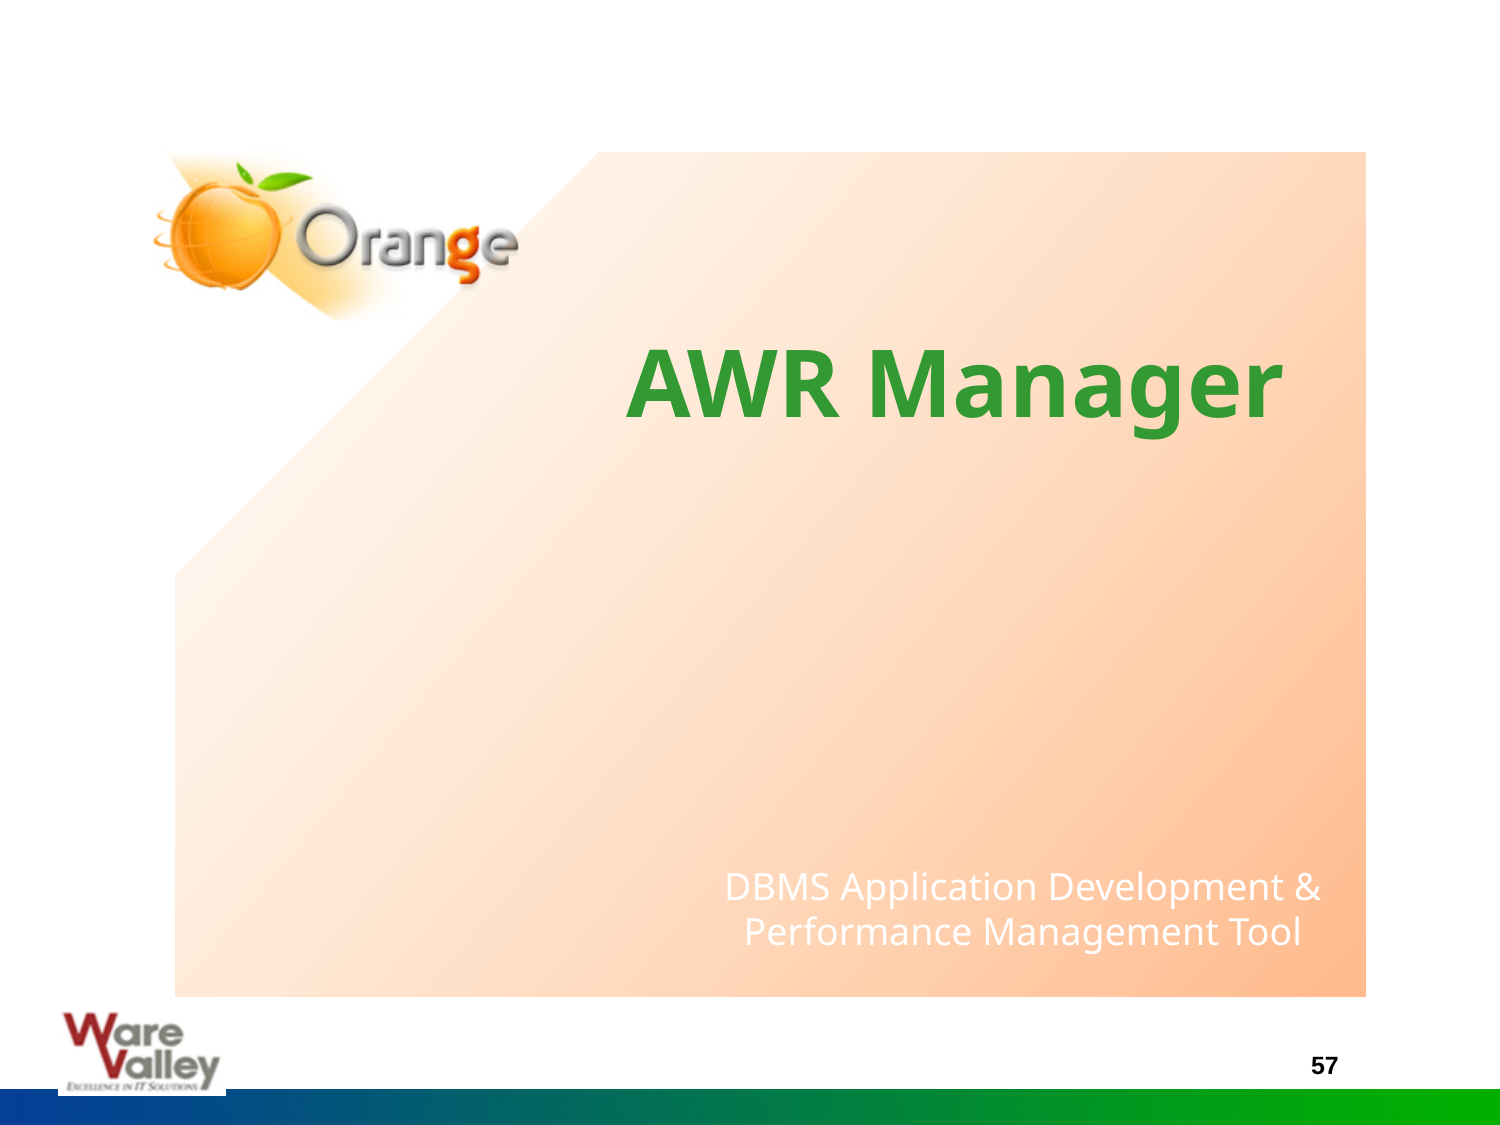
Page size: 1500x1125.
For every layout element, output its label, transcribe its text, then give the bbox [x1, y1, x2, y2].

text_box AWR Manager [611, 316, 1301, 444]
picture [422, 1089, 1500, 1125]
text_box DBMS Application Development & Performance Management Tool [709, 855, 1337, 961]
picture [152, 140, 534, 323]
text_box [173, 150, 1368, 999]
picture [0, 1007, 313, 1125]
slide_number 57 [1149, 1042, 1500, 1103]
